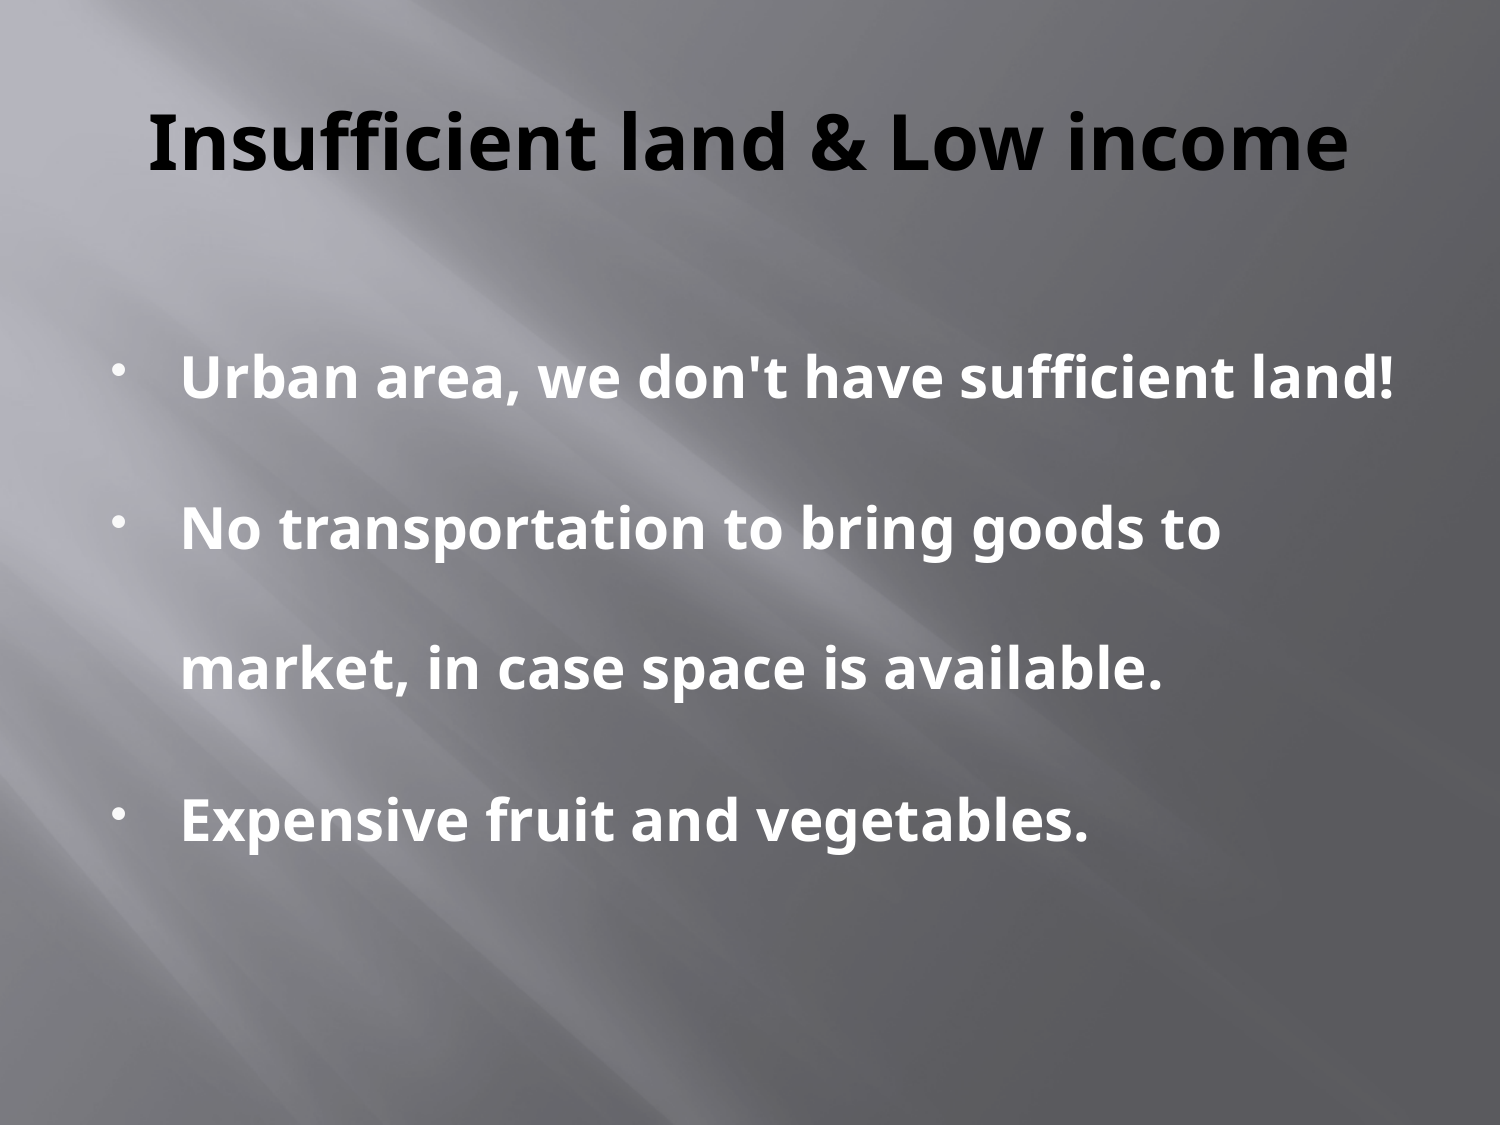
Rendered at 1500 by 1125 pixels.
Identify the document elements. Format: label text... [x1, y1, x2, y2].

title Insufficient land & Low income [75, 45, 1425, 233]
list Urban area, we don't have sufficient land! No transportation to bring goods to market, in case space is available. Expensive fruit and vegetables. [75, 262, 1425, 1035]
